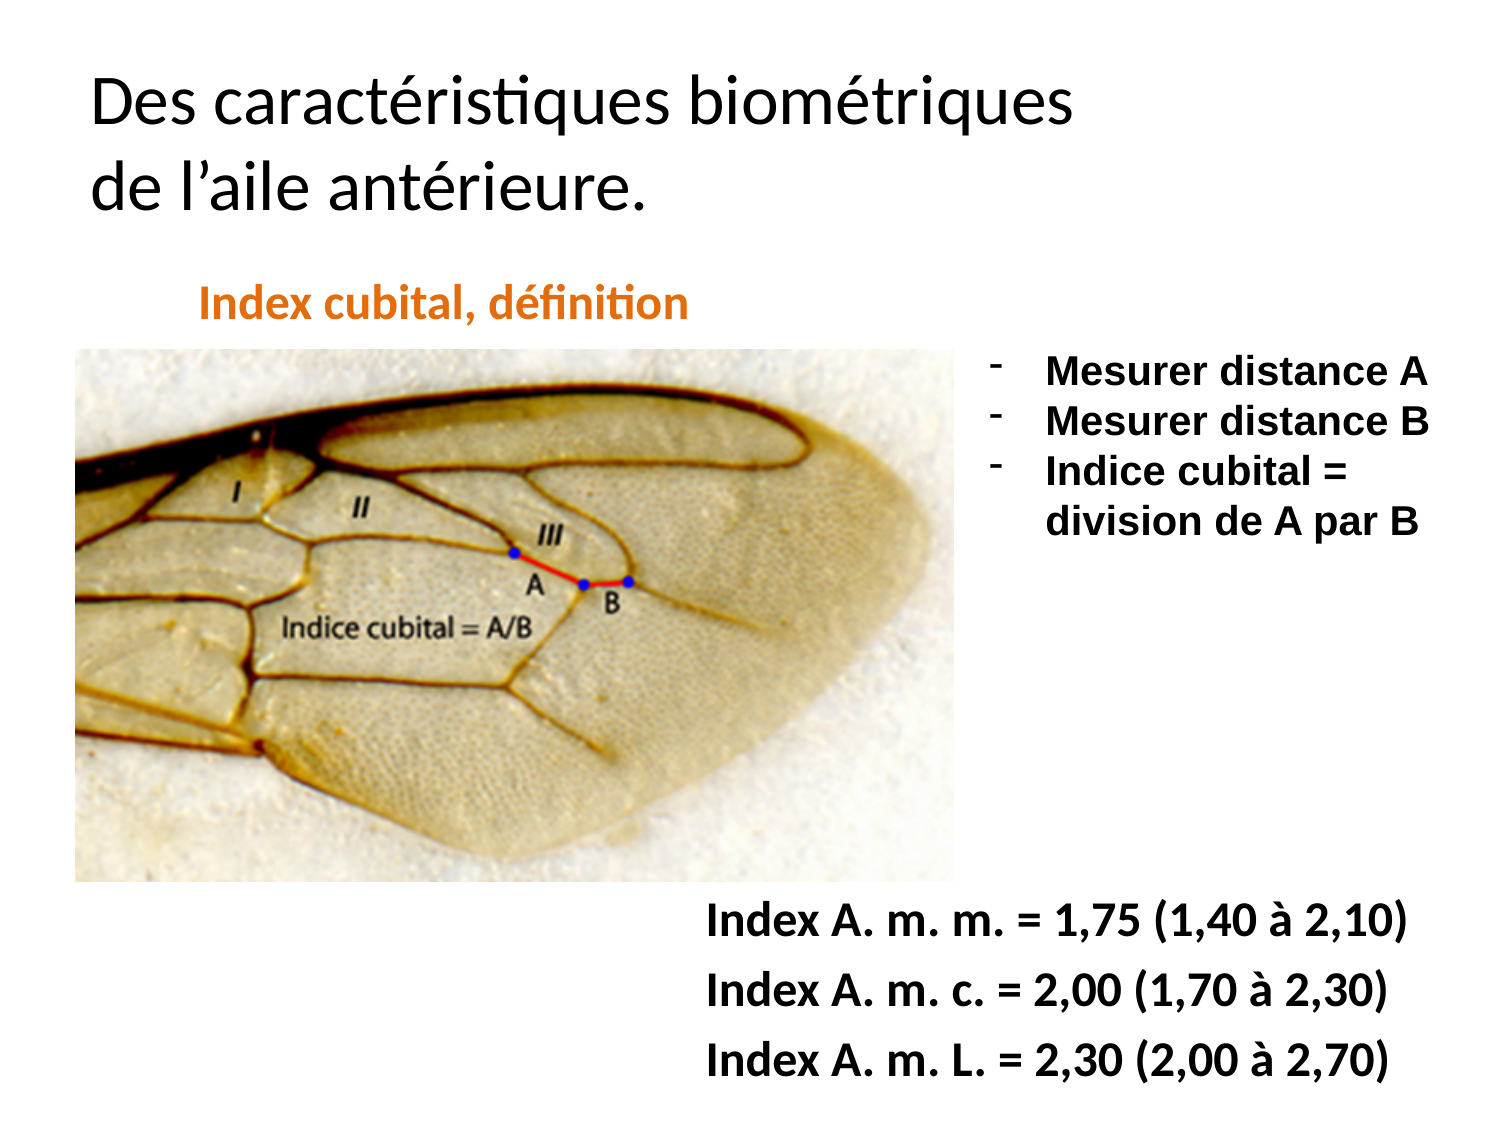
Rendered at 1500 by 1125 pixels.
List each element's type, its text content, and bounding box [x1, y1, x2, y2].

title Des caractéristiques biométriques de l’aile antérieure. [75, 45, 1425, 233]
text_box Index A. m. m. = 1,75 (1,40 à 2,10) Index A. m. c. = 2,00 (1,70 à 2,30) Index A. m. L. = 2,30 (2,00 à 2,70) [690, 869, 1483, 1095]
list Index cubital, définition [183, 231, 821, 337]
text_box Mesurer distance A Mesurer distance B Indice cubital = division de A par B [974, 336, 1459, 552]
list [74, 349, 954, 882]
